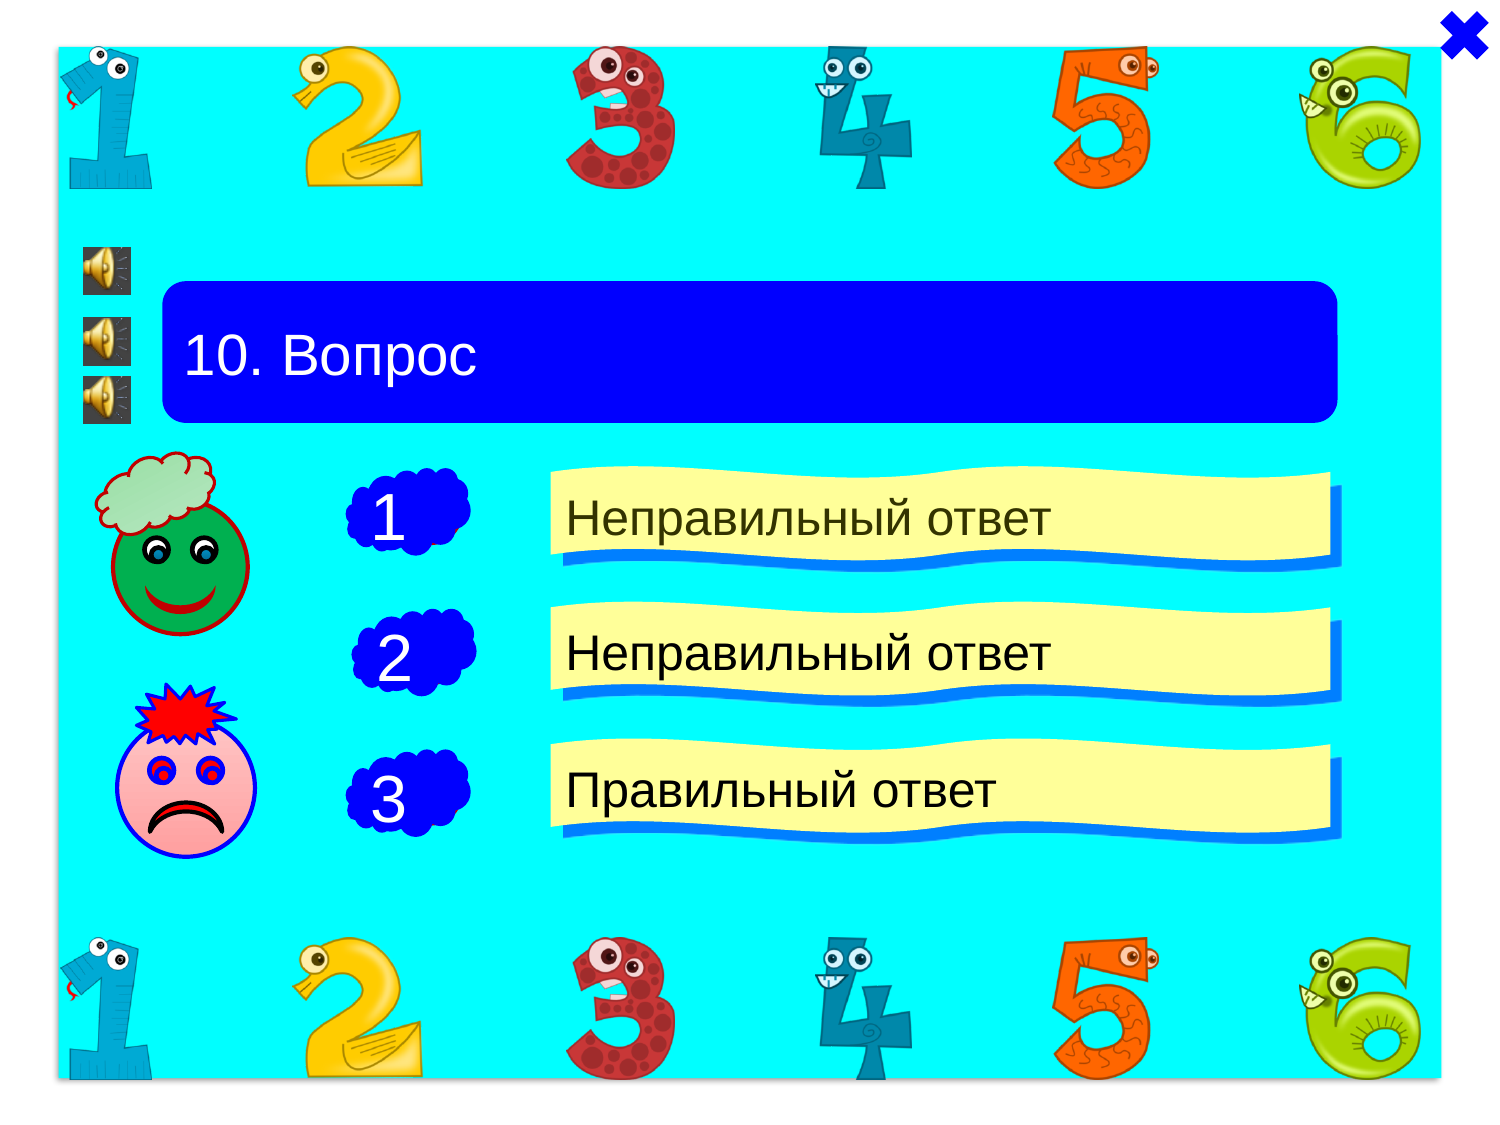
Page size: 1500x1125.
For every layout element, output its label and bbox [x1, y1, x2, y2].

text_box [351, 608, 477, 697]
picture [81, 316, 133, 367]
text_box [93, 456, 248, 635]
text_box [1438, 8, 1491, 62]
picture [81, 374, 133, 426]
picture [81, 245, 133, 297]
text_box [345, 467, 471, 556]
text_box [116, 679, 256, 857]
text_box [58, 46, 1442, 1080]
text_box [345, 748, 471, 837]
